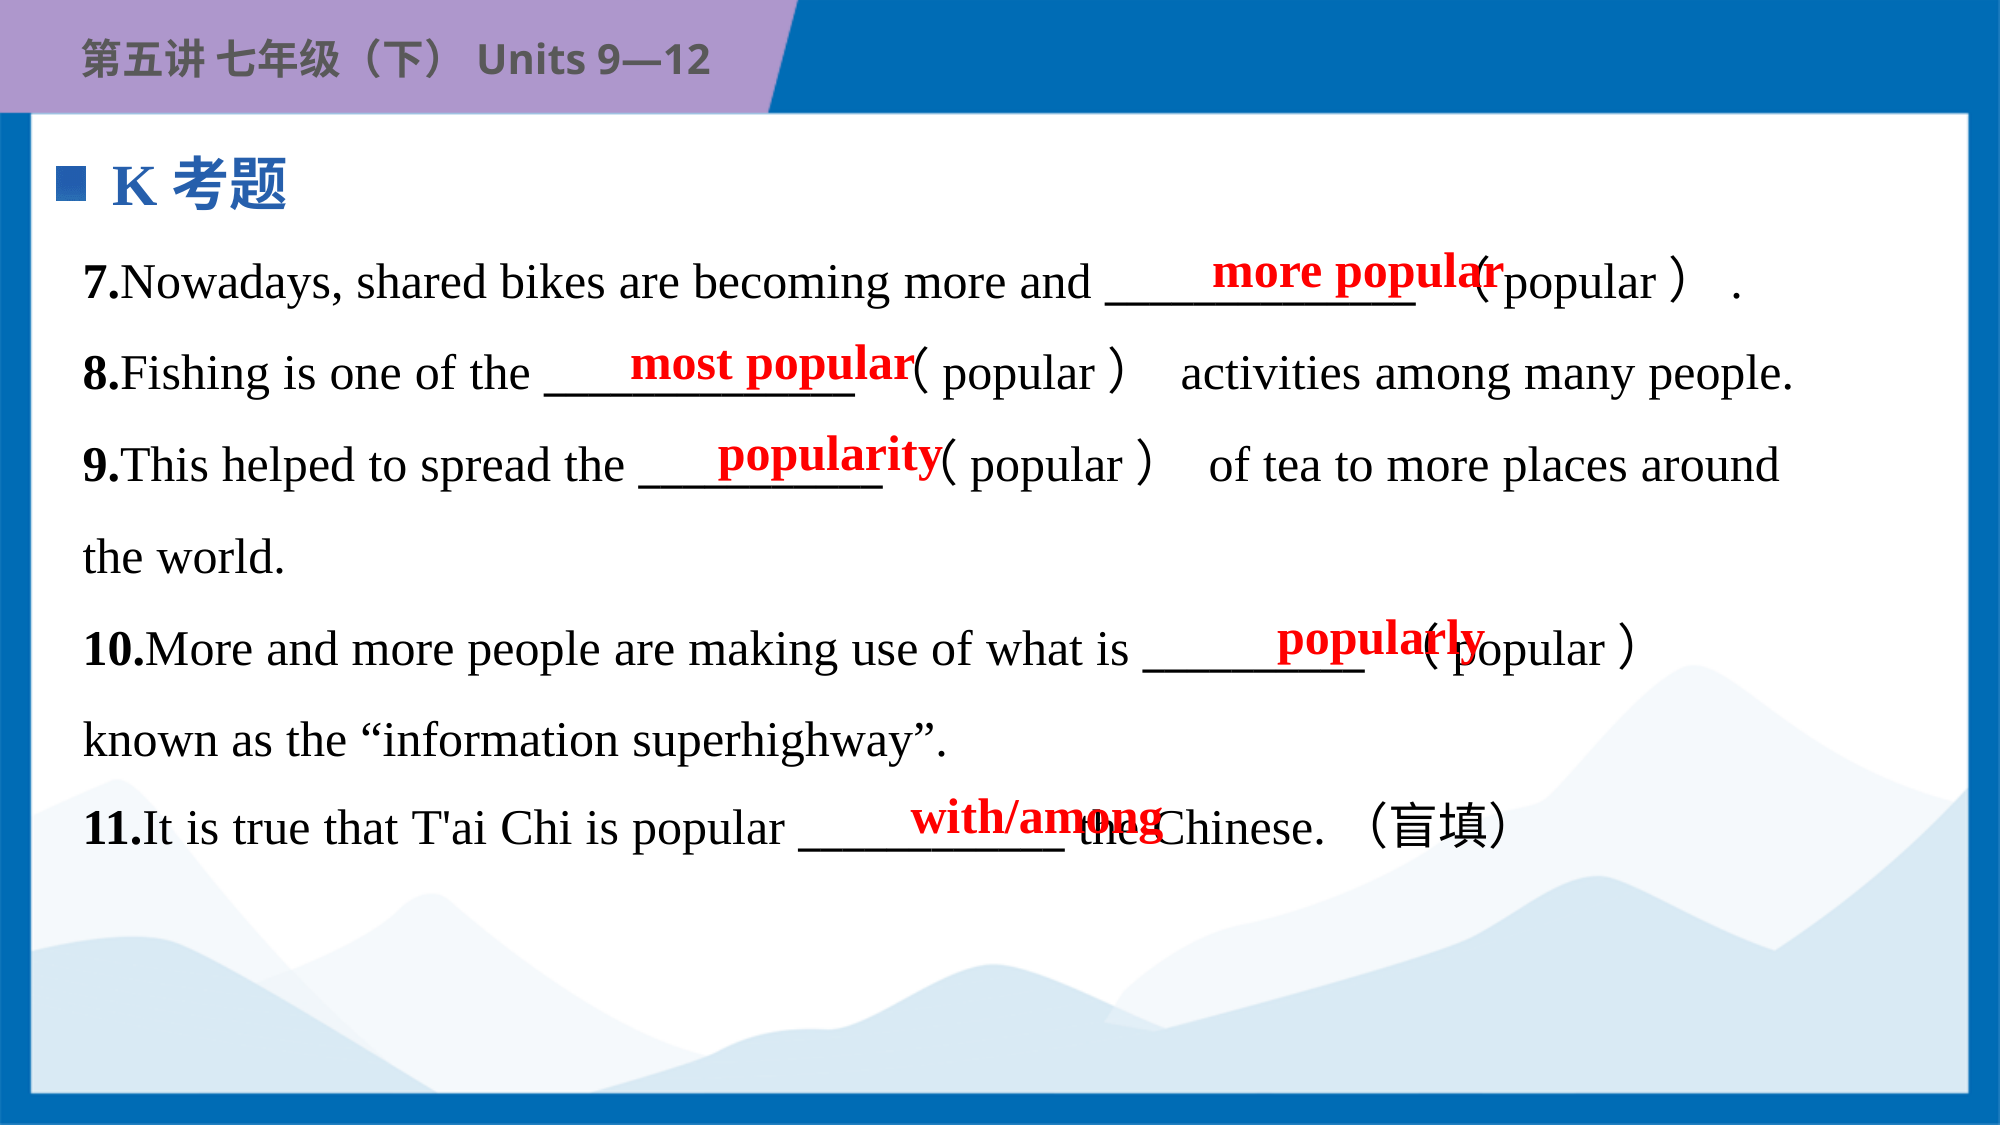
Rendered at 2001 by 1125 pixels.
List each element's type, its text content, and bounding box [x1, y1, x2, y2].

text_box K考题 [112, 146, 1917, 216]
picture [0, 0, 2000, 1125]
text_box popularity [699, 393, 961, 472]
text_box popularly [1259, 576, 1504, 656]
text_box more popular [1187, 209, 1529, 288]
text_box with/among [892, 756, 1182, 835]
text_box most popular [605, 301, 940, 380]
text_box 7.Nowadays, shared bikes are becoming more and ______________ （popular）. 8.Fishing is one of the ______________ （popular） activities among many people. 9.This helped to spread the ___________ （popular） of tea to more places around the world. 10.More and more people are making use of what is __________ （popular） known as the “information superhighway”. 11.It is true that T'ai Chi is popular ____________ the Chinese.（盲填） [82, 216, 1917, 845]
